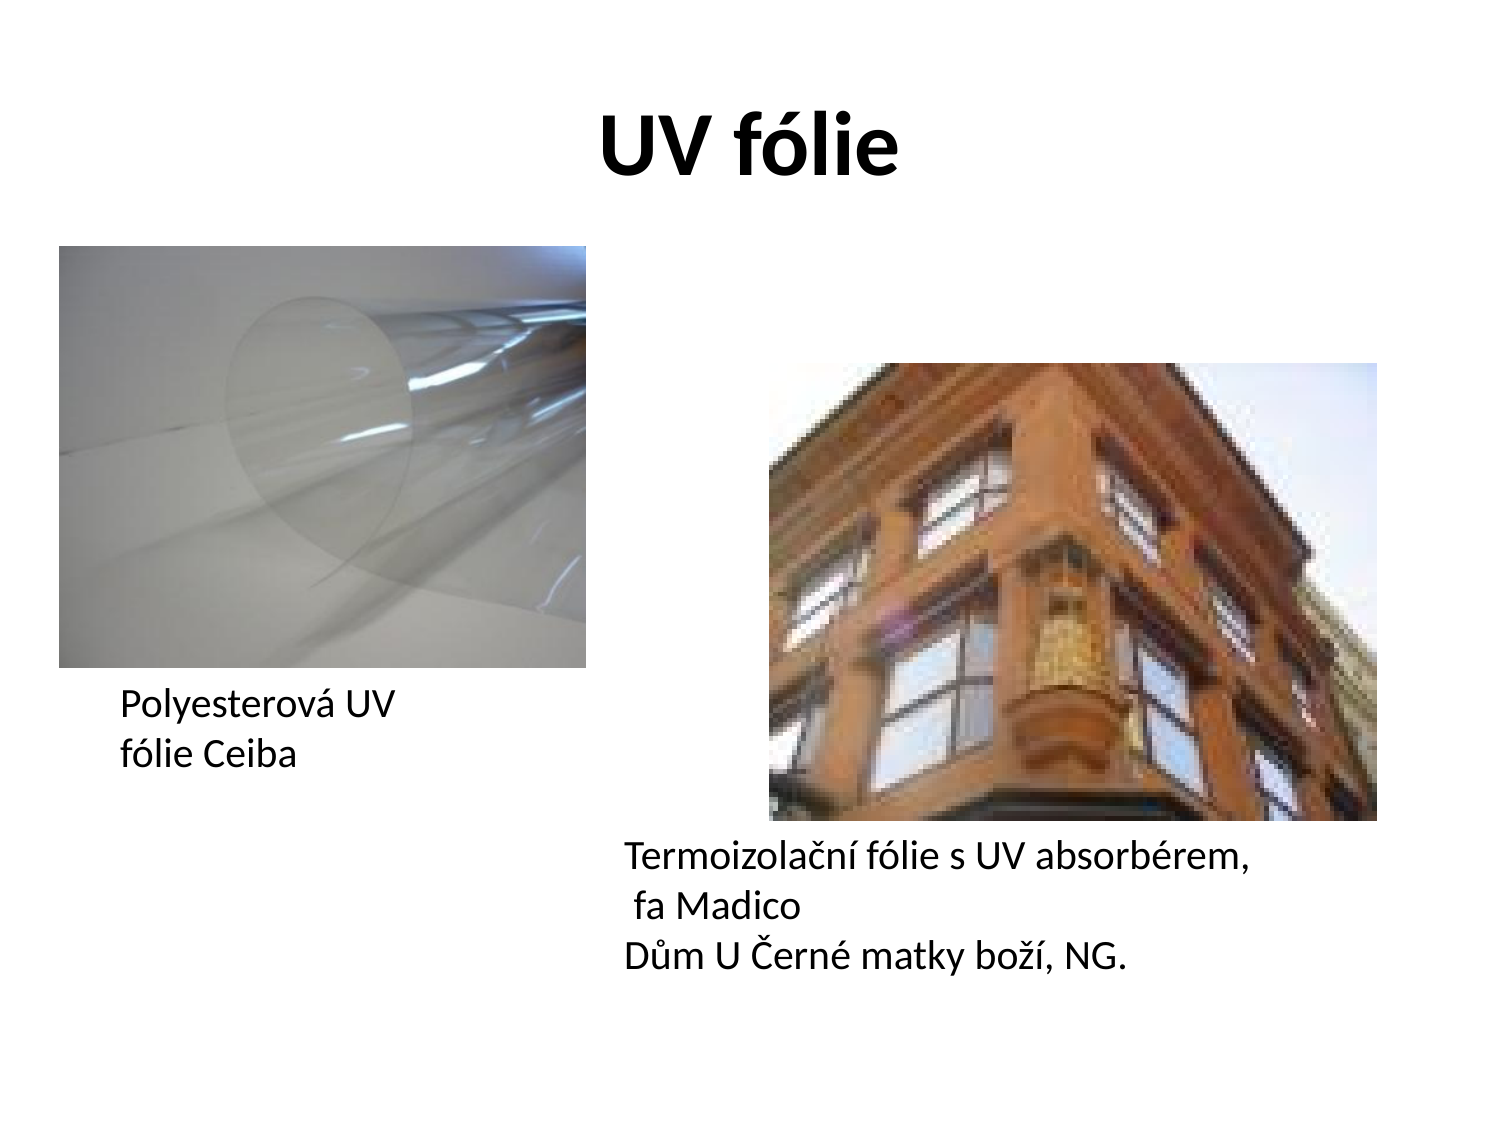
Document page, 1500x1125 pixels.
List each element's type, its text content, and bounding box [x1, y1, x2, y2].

picture [769, 363, 1377, 821]
title UV fólie [75, 45, 1425, 233]
text_box Polyesterová UV fólie Ceiba [105, 675, 493, 783]
text_box Termoizolační fólie s UV absorbérem, fa Madico Dům U Černé matky boží, NG. [609, 820, 1430, 986]
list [59, 245, 587, 669]
